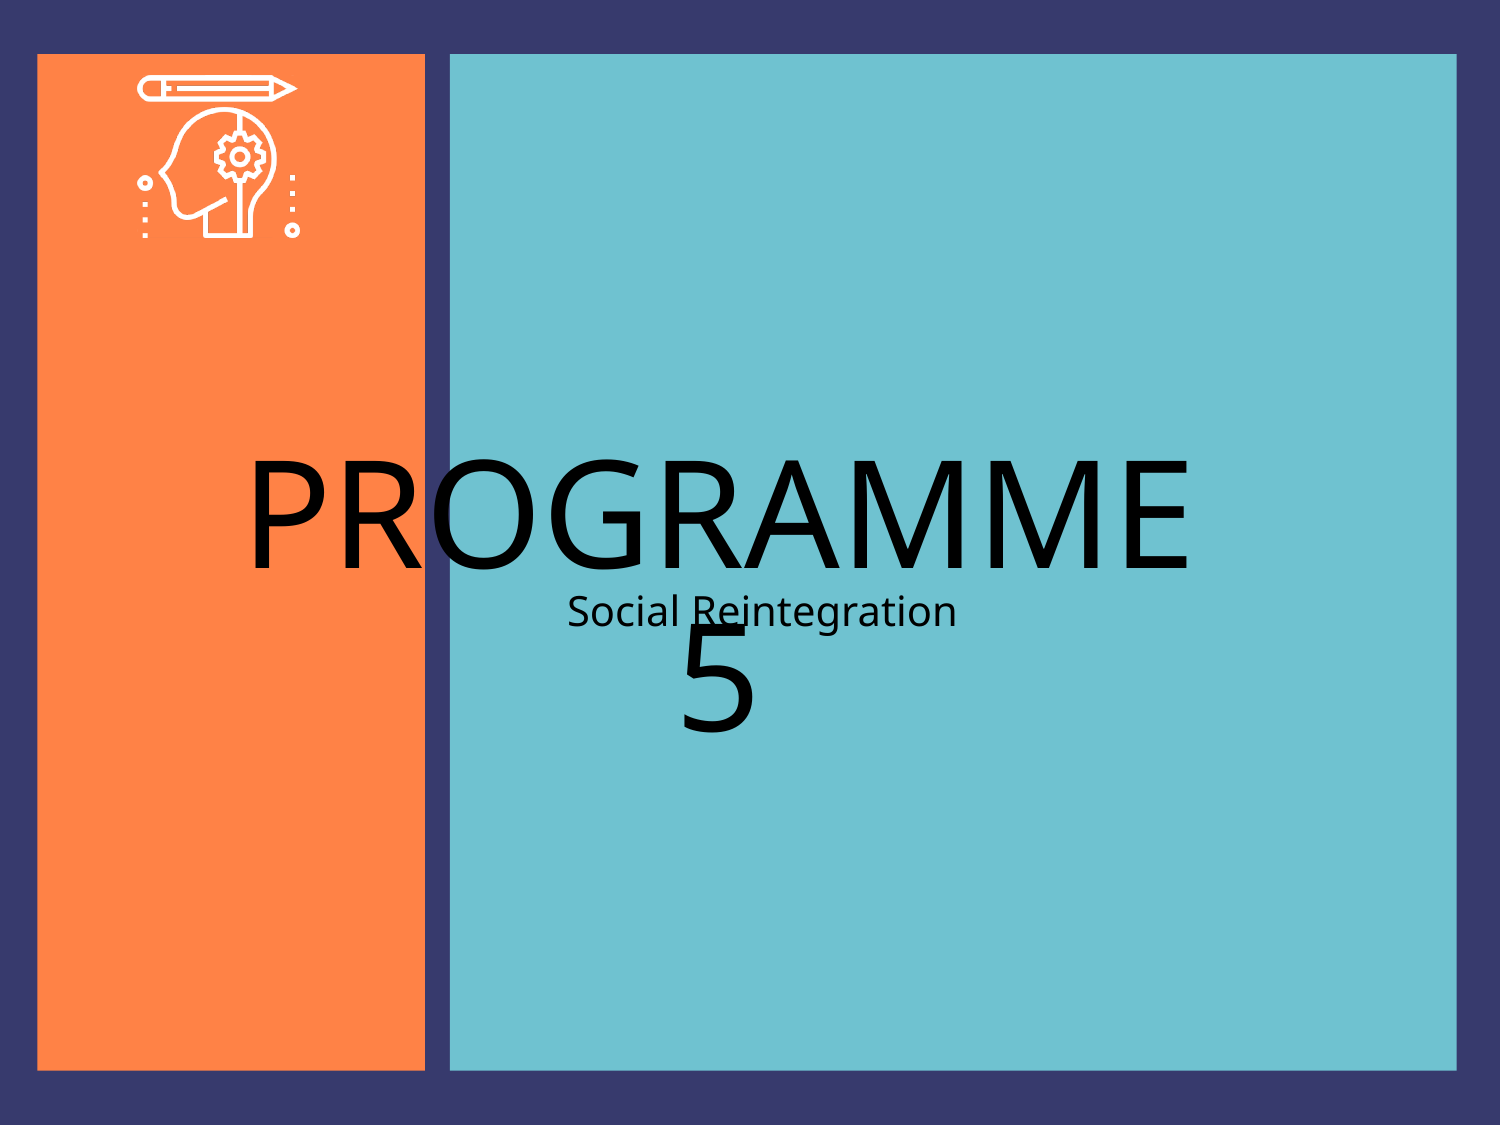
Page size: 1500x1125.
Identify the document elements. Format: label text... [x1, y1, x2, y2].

picture [137, 75, 300, 238]
text_box PROGRAMME 5 [187, 439, 1250, 764]
text_box [449, 54, 1457, 1071]
text_box Social Reintegration [249, 590, 1275, 636]
text_box [37, 54, 425, 1071]
